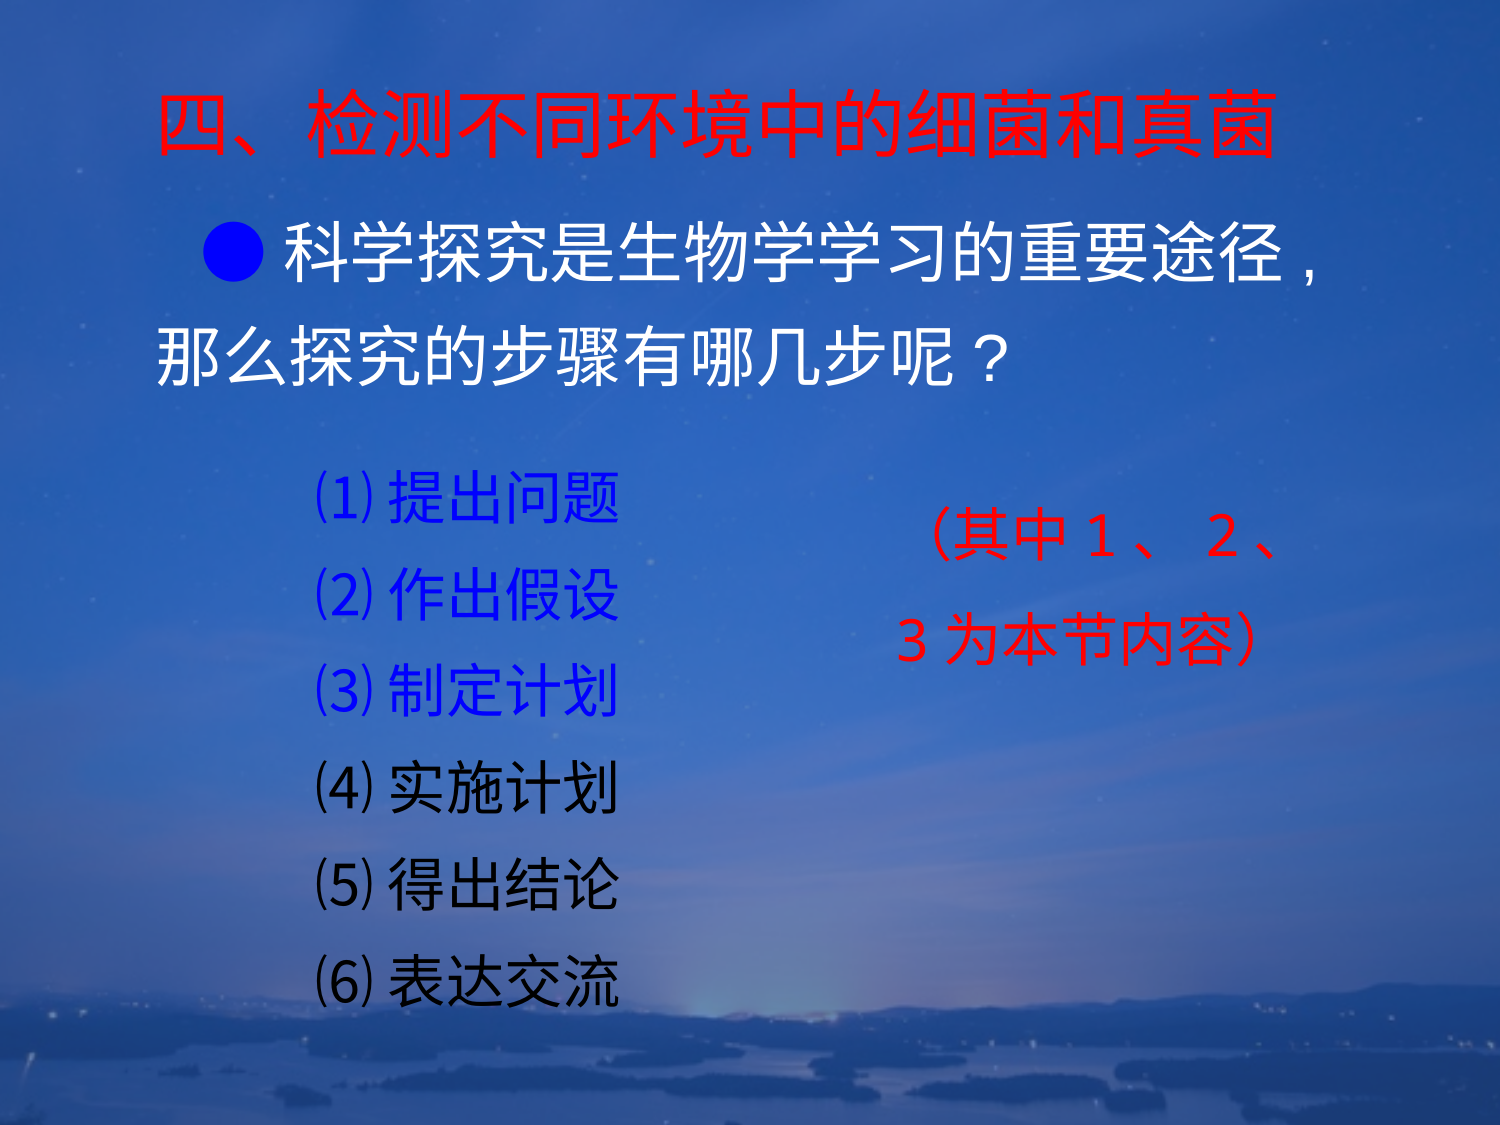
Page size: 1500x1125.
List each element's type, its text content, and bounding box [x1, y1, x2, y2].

text_box ⑴提出问题 ⑵作出假设 ⑶制定计划 ⑷实施计划 ⑸得出结论 ⑹表达交流 [301, 432, 1022, 1023]
text_box 四、检测不同环境中的细菌和真菌 ●科学探究是生物学学习的重要途径,那么探究的步骤有哪几步呢? [140, 42, 1407, 403]
text_box （其中1、2、3为本节内容） [879, 456, 1341, 681]
